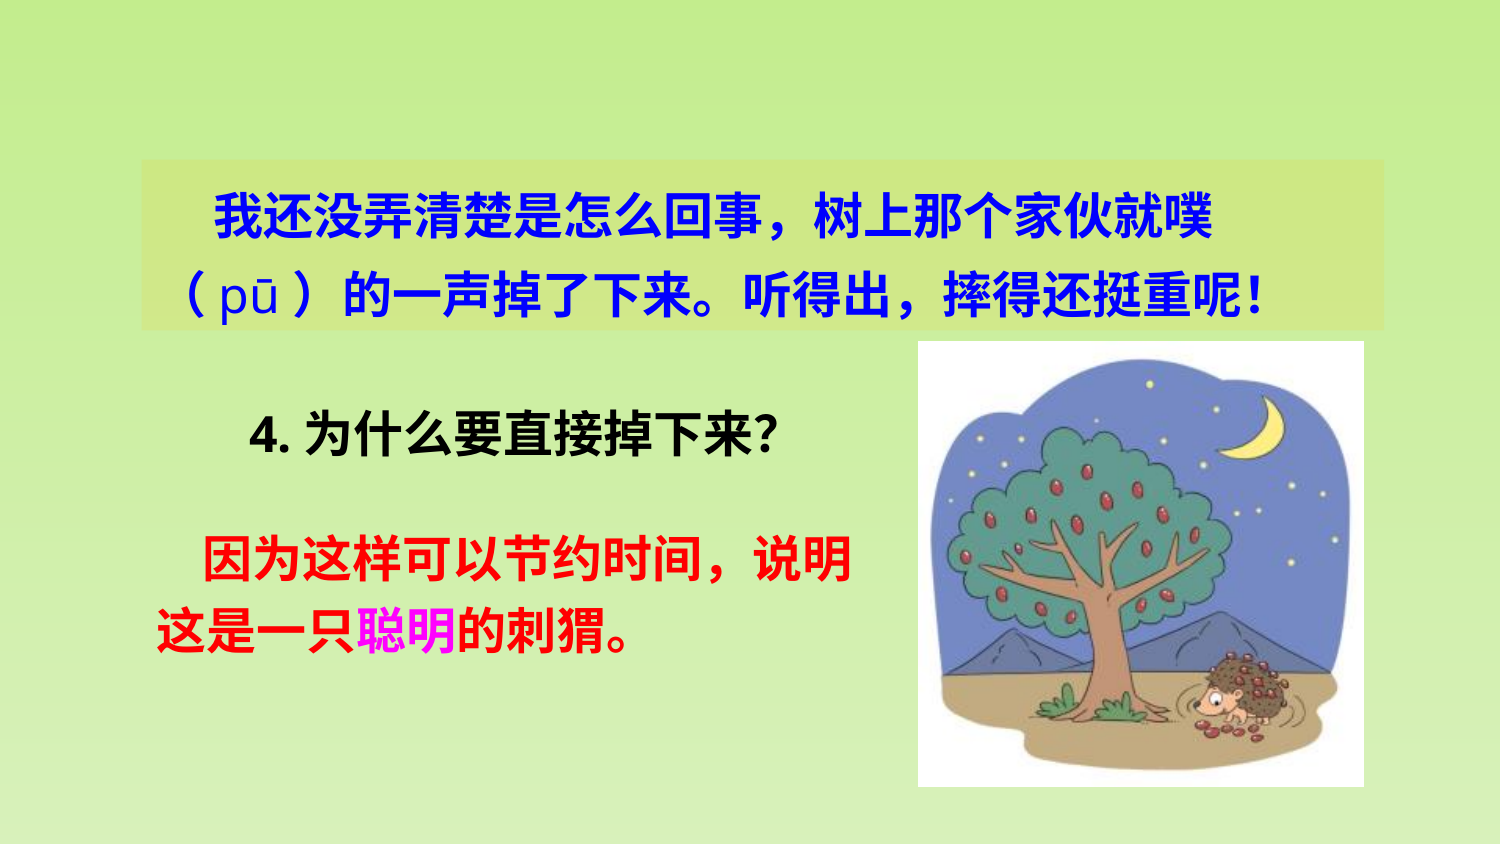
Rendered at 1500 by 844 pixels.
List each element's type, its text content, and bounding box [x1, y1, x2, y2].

text_box 我还没弄清楚是怎么回事，树上那个家伙就噗（pū）的一声掉了下来。听得出，摔得还挺重呢！ [141, 159, 1385, 331]
text_box 4.为什么要直接掉下来？ [234, 395, 847, 470]
picture [918, 341, 1364, 787]
text_box 因为这样可以节约时间，说明这是一只聪明的刺猬。 [141, 508, 877, 667]
